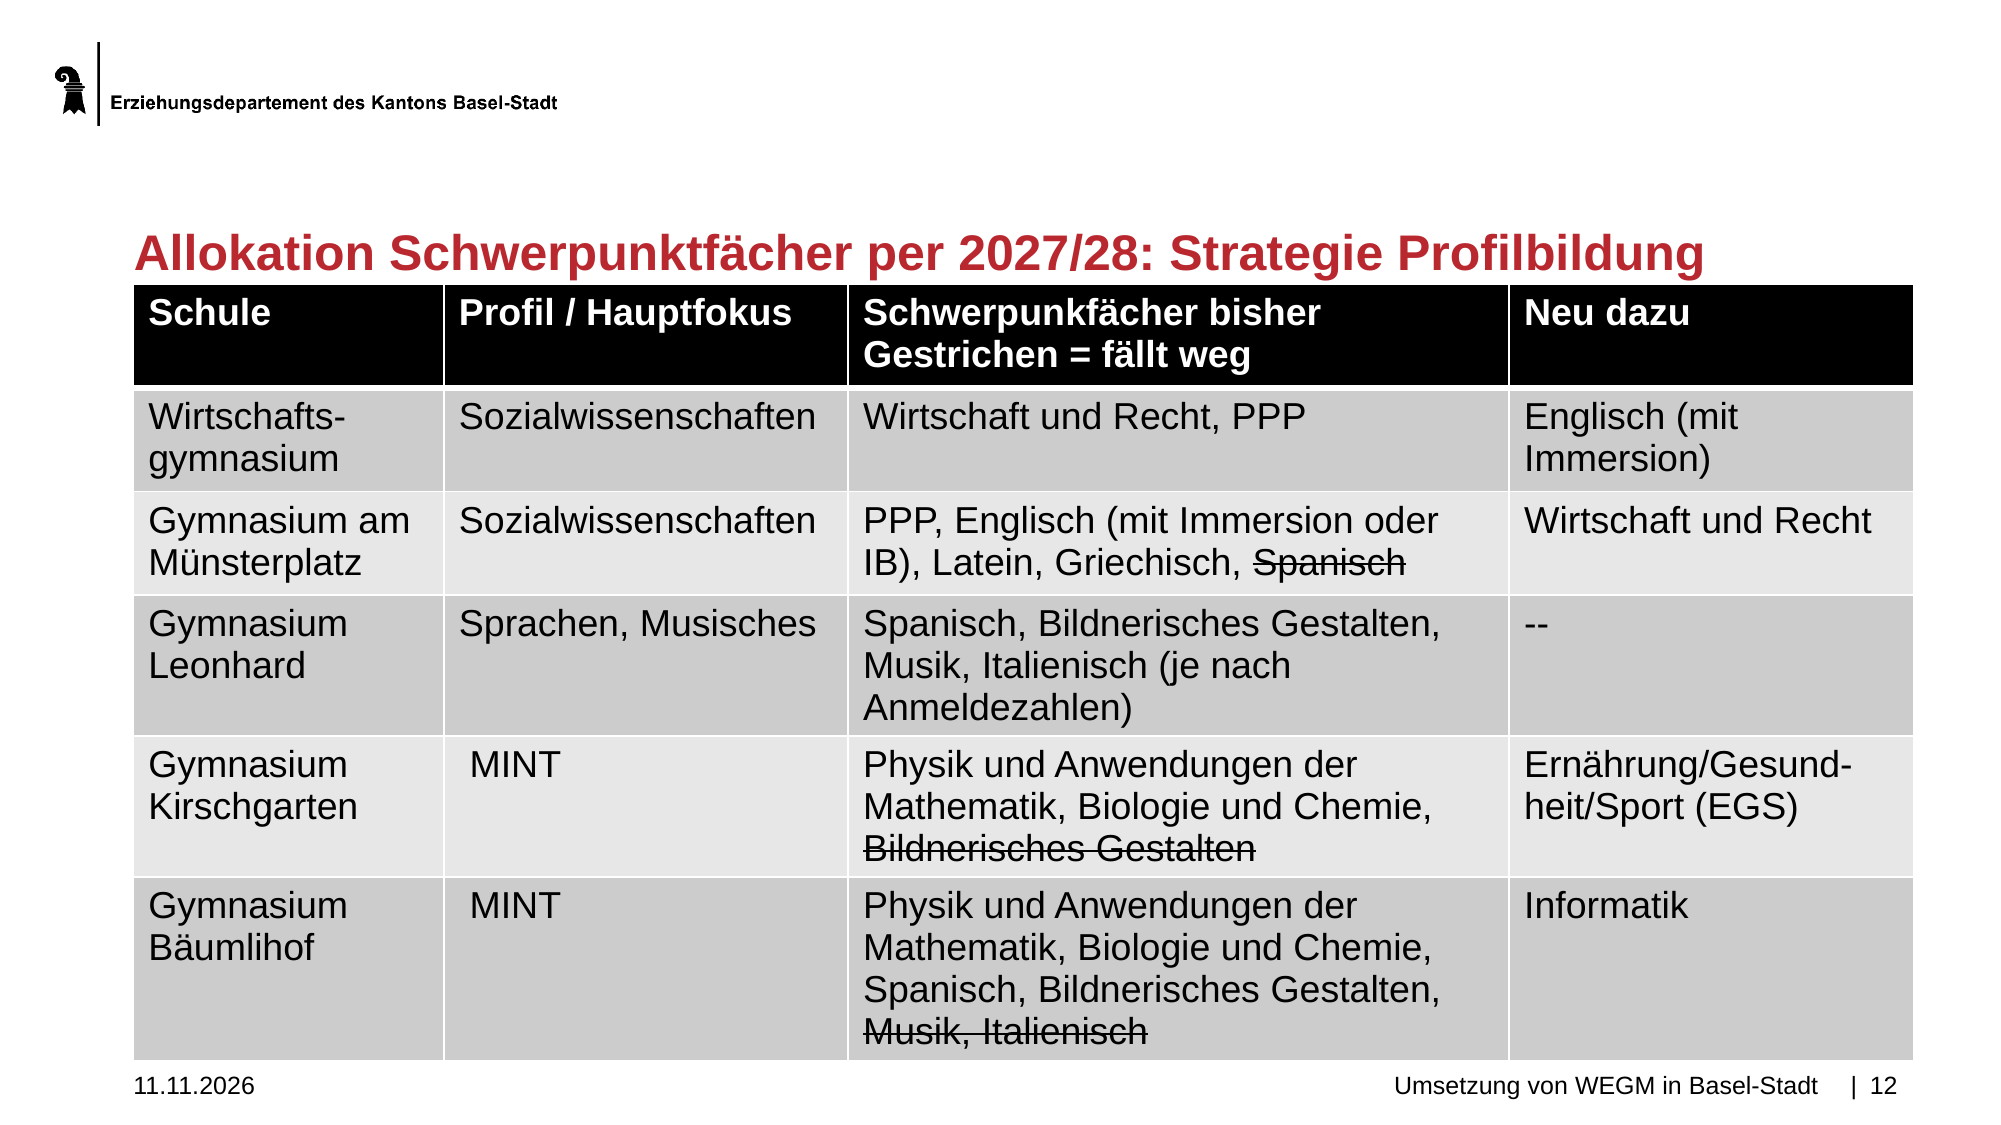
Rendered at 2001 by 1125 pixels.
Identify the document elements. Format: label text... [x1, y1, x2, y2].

table_cell Gymnasium am Münsterplatz [134, 492, 443, 594]
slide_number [133, 1064, 567, 1125]
footer Umsetzung von WEGM in Basel-Stadt [598, 1064, 1820, 1125]
table_cell Ernährung/Gesund-heit/Sport (EGS) [1510, 737, 1913, 876]
table_cell Sprachen, Musisches [445, 596, 847, 735]
table_cell MINT [445, 878, 847, 1060]
table_cell Wirtschaft und Recht [1510, 492, 1913, 594]
table_cell MINT [445, 737, 847, 876]
table_cell Gymnasium Leonhard [134, 596, 443, 735]
picture [54, 42, 557, 126]
table_cell -- [1510, 596, 1913, 735]
table_cell Physik und Anwendungen der Mathematik, Biologie und Chemie, Bildnerisches Gestalten [849, 737, 1508, 876]
table_cell PPP, Englisch (mit Immersion oder IB), Latein, Griechisch, Spanisch [849, 492, 1508, 594]
table_cell Wirtschaft und Recht, PPP [849, 391, 1508, 491]
table_cell Gymnasium Kirschgarten [134, 737, 443, 876]
slide_number | 12 [1850, 1064, 2000, 1125]
table_header Profil / Hauptfokus [445, 285, 847, 385]
table_cell Sozialwissenschaften [445, 492, 847, 594]
table_header Neu dazu [1510, 285, 1913, 385]
table_header Schwerpunkfächer bisher Gestrichen = fällt weg [849, 285, 1508, 385]
table_header Schule [134, 285, 443, 385]
table_cell Informatik [1510, 878, 1913, 1060]
table_cell Gymnasium Bäumlihof [134, 878, 443, 1060]
table_cell Wirtschafts-gymnasium [134, 391, 443, 491]
table_cell Spanisch, Bildnerisches Gestalten, Musik, Italienisch (je nach Anmeldezahlen) [849, 596, 1508, 735]
table_cell Physik und Anwendungen der Mathematik, Biologie und Chemie, Spanisch, Bildnerisches Gestalten, Musik, Italienisch [849, 878, 1508, 1060]
title Allokation Schwerpunktfächer per 2027/28: Strategie Profilbildung [133, 219, 1914, 281]
table_cell Englisch (mit Immersion) [1510, 391, 1913, 491]
table_cell Sozialwissenschaften [445, 391, 847, 491]
